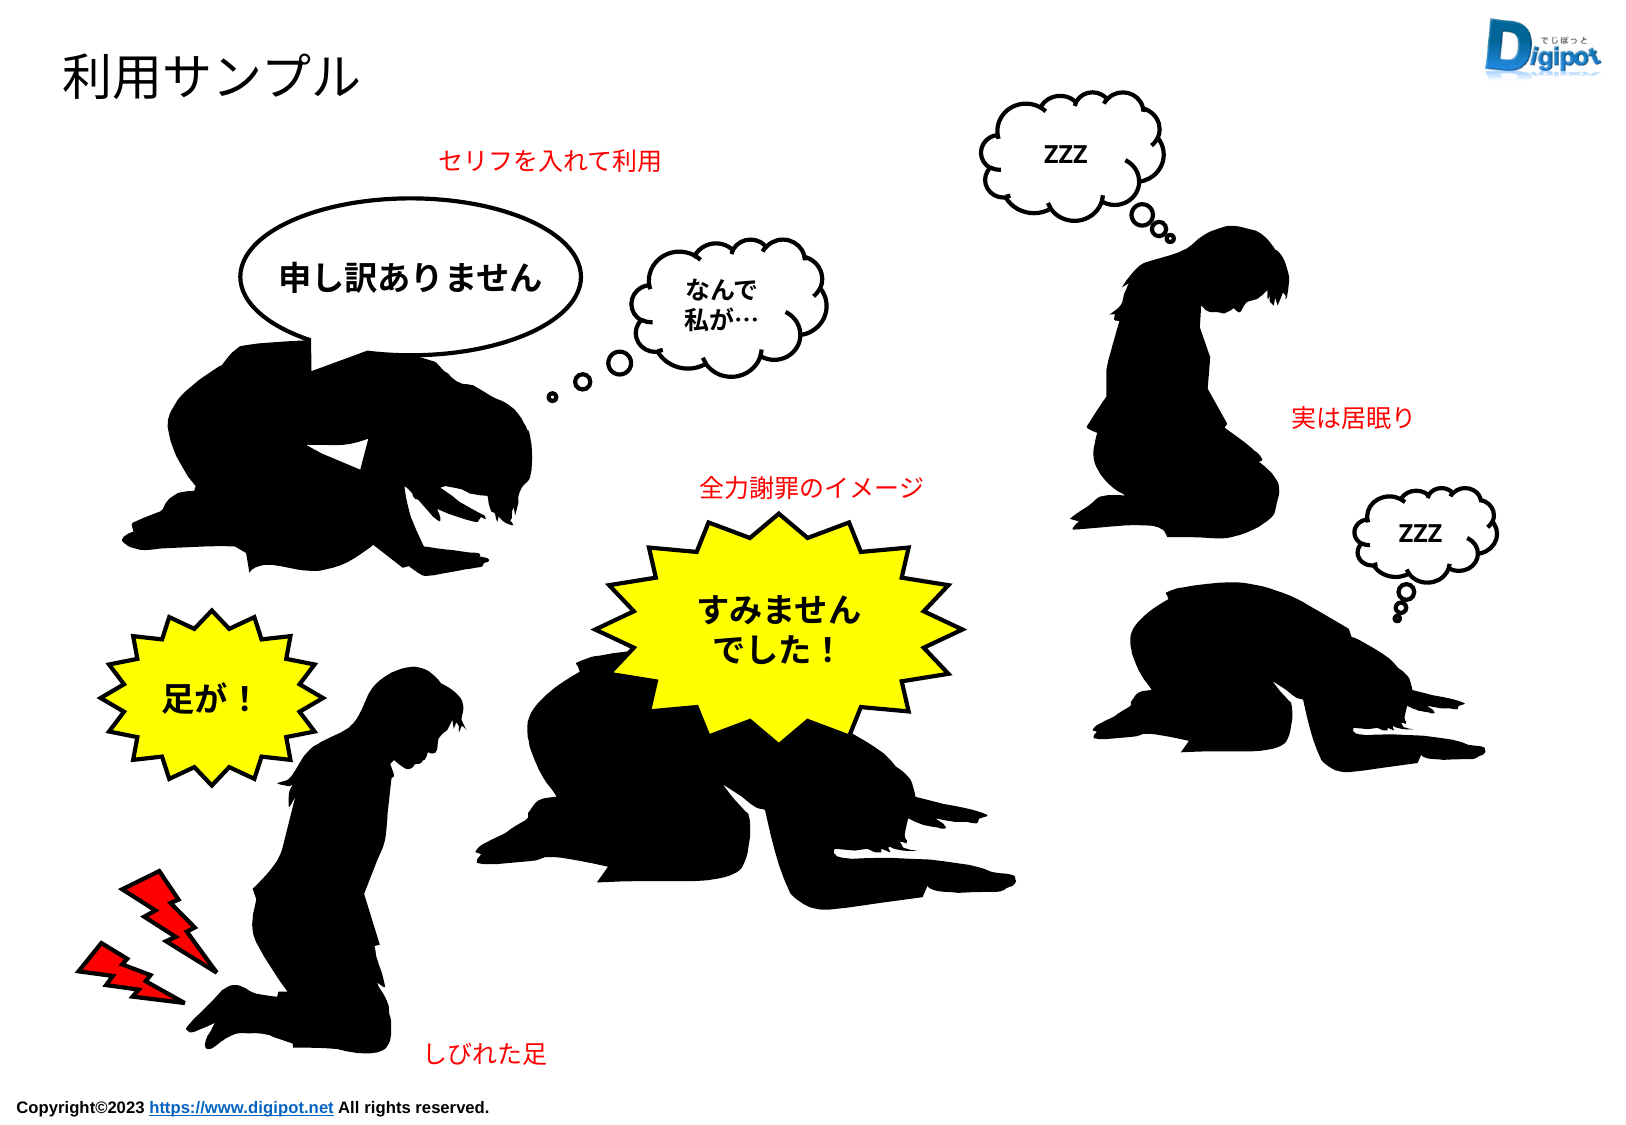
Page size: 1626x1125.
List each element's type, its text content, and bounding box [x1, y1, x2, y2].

text_box 利用サンプル [47, 38, 377, 113]
text_box しびれた足 [407, 1030, 563, 1076]
text_box なんで 私が… [630, 238, 828, 378]
text_box ZZZ [979, 91, 1165, 222]
text_box なんで 私が… [607, 350, 633, 376]
text_box ZZZ [1130, 203, 1175, 244]
text_box 全力謝罪のイメージ [685, 465, 940, 510]
text_box すみません でした！ [592, 512, 965, 747]
picture [1485, 18, 1602, 82]
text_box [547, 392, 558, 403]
text_box なんで 私が… [574, 373, 592, 391]
text_box [120, 869, 218, 974]
text_box 実は居眠り [1277, 395, 1432, 440]
text_box ZZZ [1353, 487, 1499, 584]
text_box [1092, 582, 1486, 773]
text_box [475, 651, 1017, 910]
text_box セリフを入れて利用 [423, 138, 678, 183]
text_box [1069, 225, 1290, 539]
text_box [186, 666, 467, 1054]
text_box 足が！ [98, 609, 326, 788]
text_box [76, 941, 186, 1005]
text_box 申し訳ありません [239, 197, 583, 376]
text_box ZZZ [1393, 583, 1416, 623]
text_box [122, 340, 533, 576]
